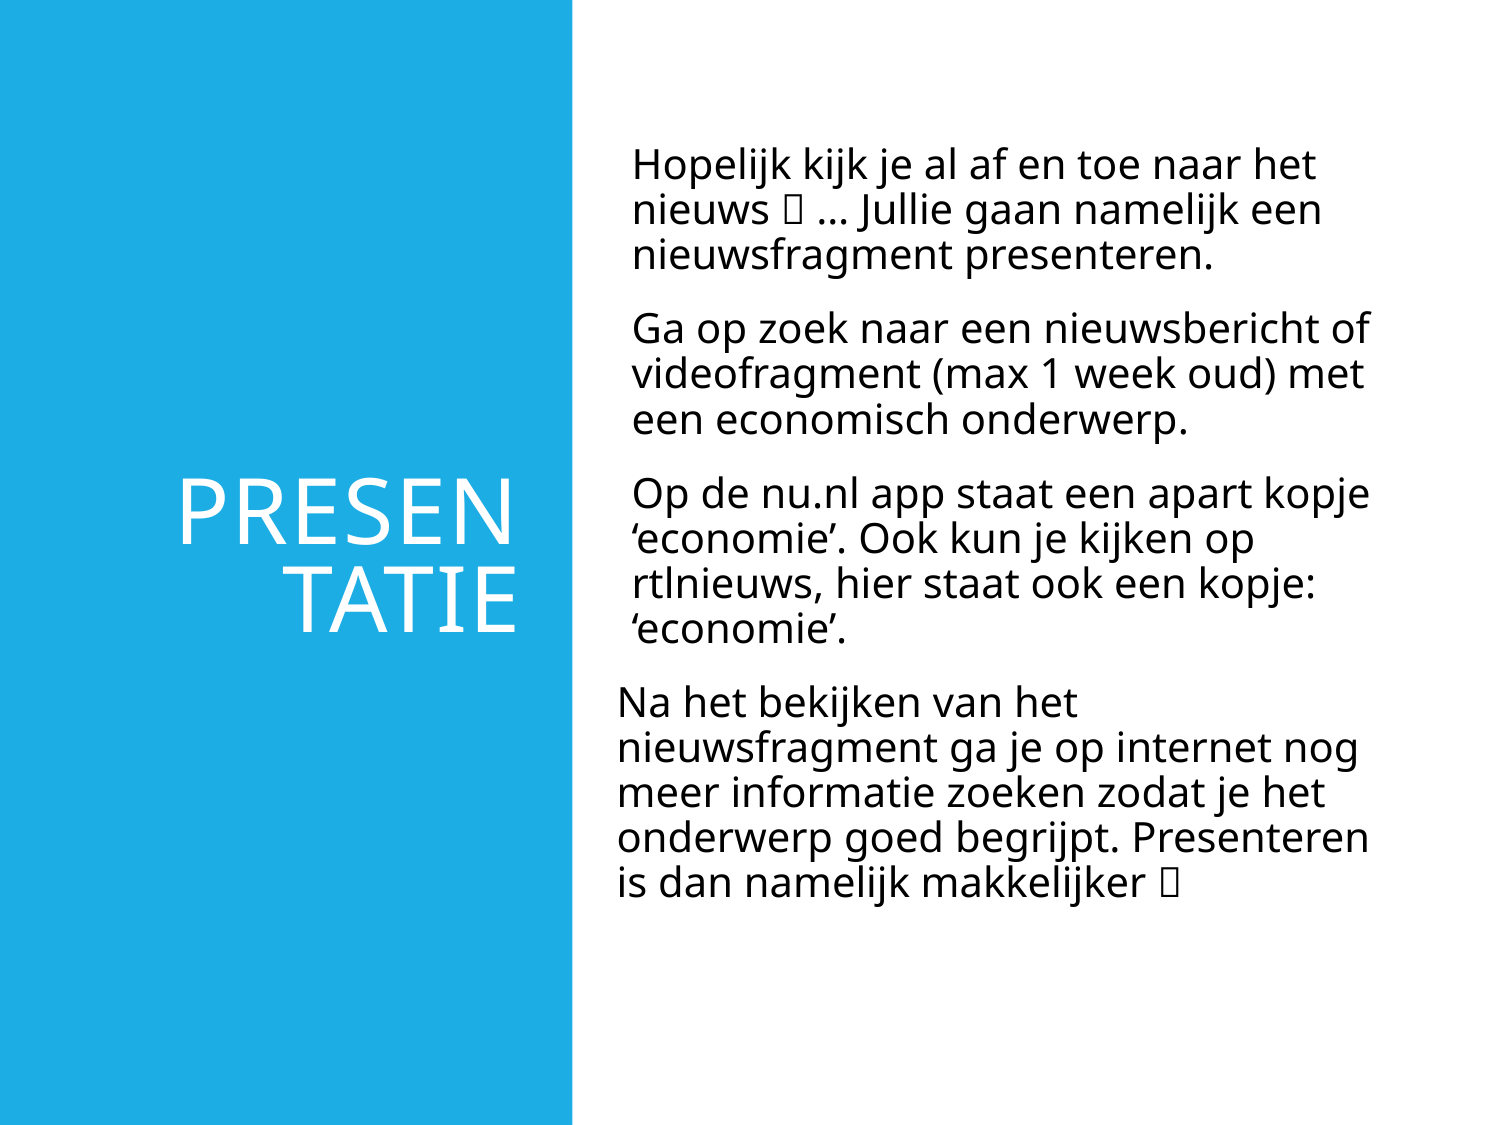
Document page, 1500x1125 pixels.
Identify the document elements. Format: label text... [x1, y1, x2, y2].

text_box [0, 0, 574, 1125]
list Hopelijk kijk je al af en toe naar het nieuws  … Jullie gaan namelijk een nieuwsfragment presenteren. Ga op zoek naar een nieuwsbericht of videofragment (max 1 week oud) met een economisch onderwerp. Op de nu.nl app staat een apart kopje ‘economie’. Ook kun je kijken op rtlnieuws, hier staat ook een kopje: ‘economie’. Na het bekijken van het nieuwsfragment ga je op internet nog meer informatie zoeken zodat je het onderwerp goed begrijpt. Presenteren is dan namelijk makkelijker  [609, 131, 1385, 993]
text_box [574, 0, 1500, 1125]
title Presentatie [118, 131, 536, 993]
